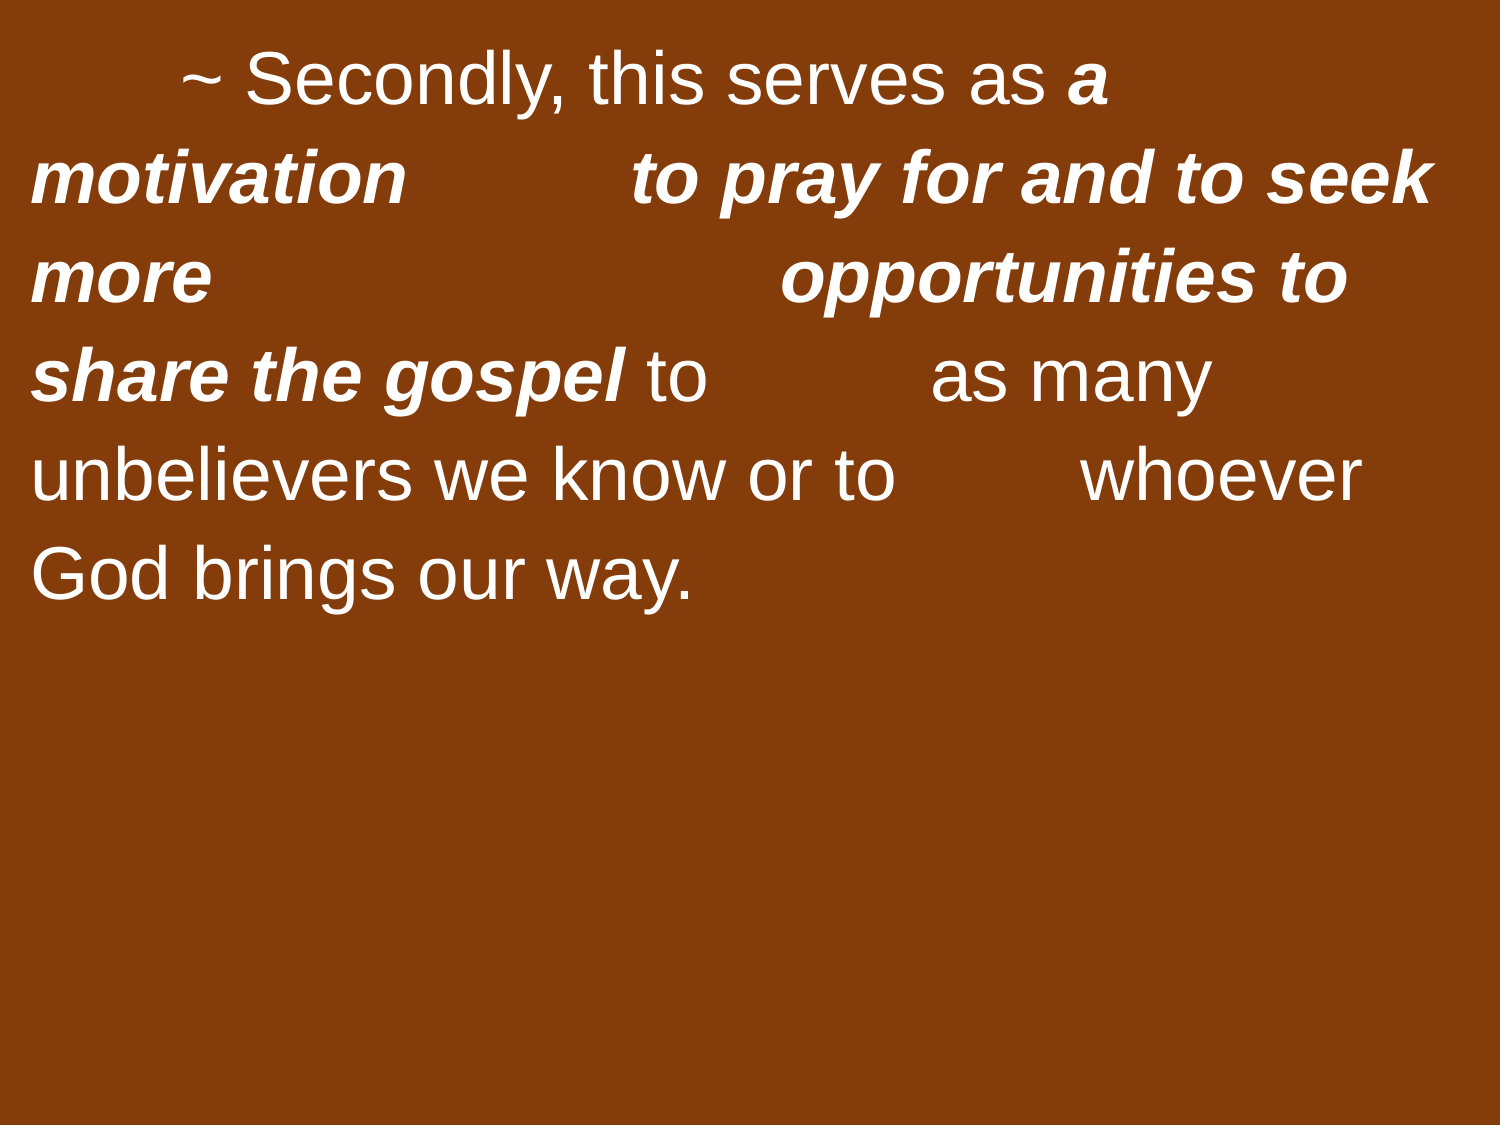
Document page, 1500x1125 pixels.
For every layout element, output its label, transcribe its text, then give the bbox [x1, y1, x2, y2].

subtitle ~ Secondly, this serves as a motivation to pray for and to seek more opportunities to share the gospel to as many unbelievers we know or to whoever God brings our way. [15, 13, 1485, 1110]
